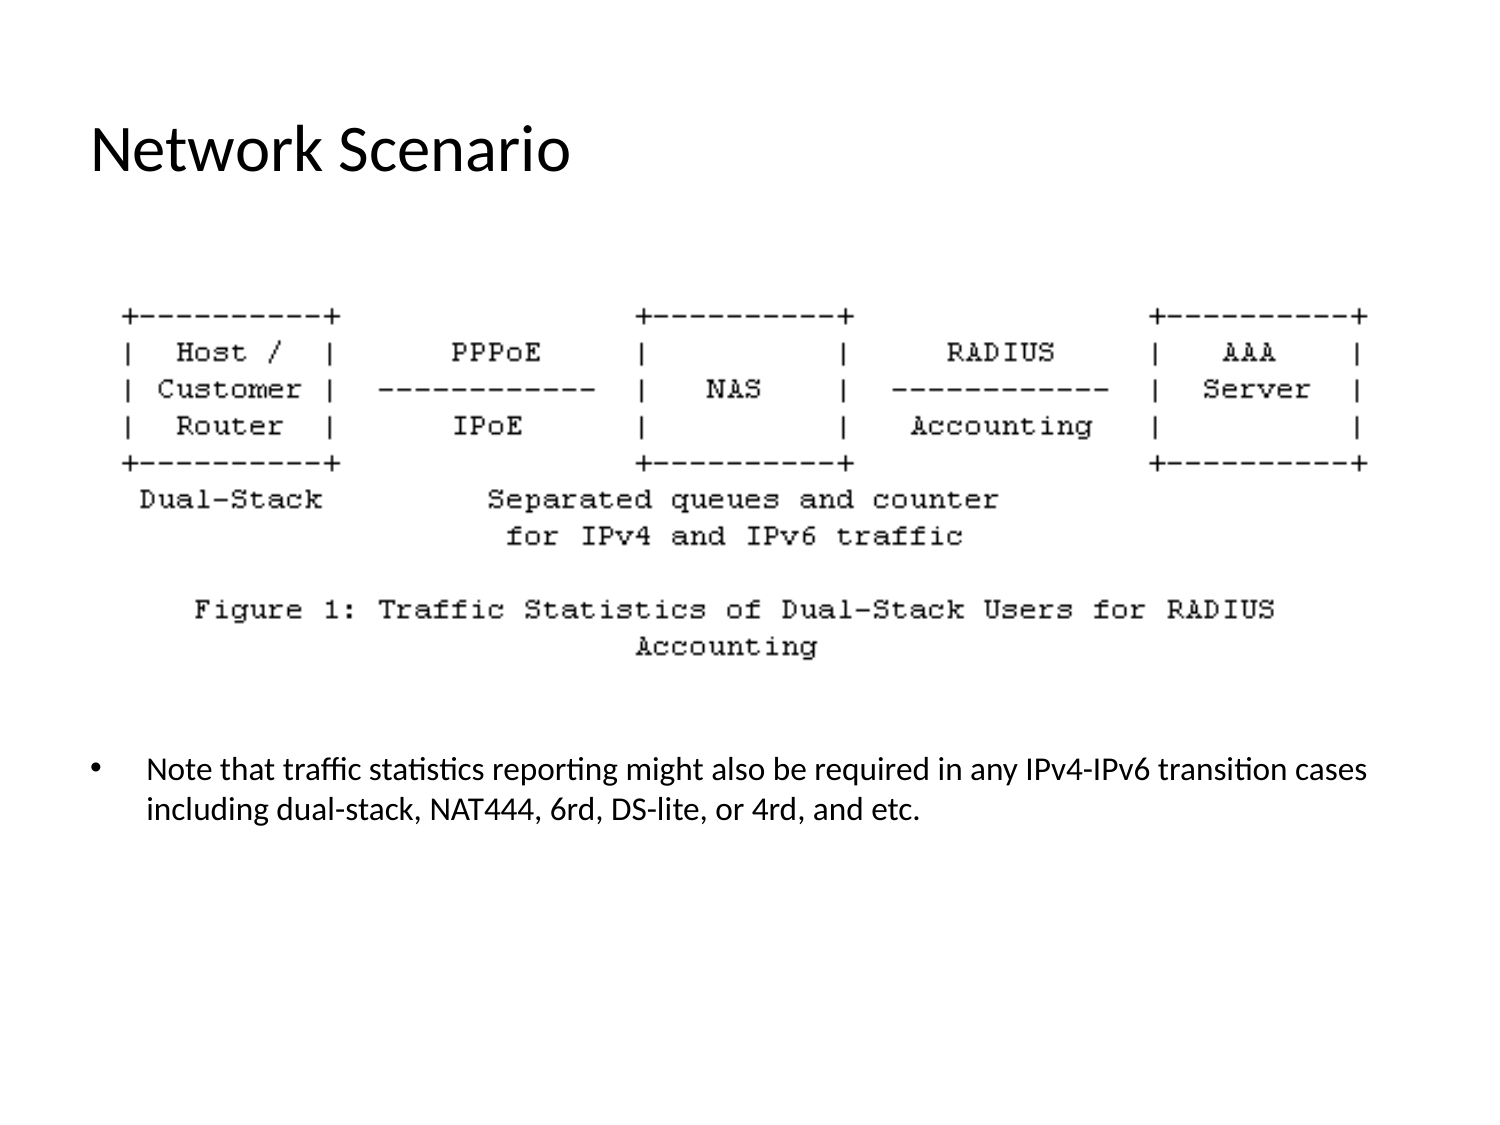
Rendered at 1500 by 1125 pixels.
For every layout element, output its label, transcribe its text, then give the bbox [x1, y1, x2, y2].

title Network Scenario [75, 92, 1425, 197]
list Note that traffic statistics reporting might also be required in any IPv4-IPv6 transition cases including dual-stack, NAT444, 6rd, DS-lite, or 4rd, and etc. [75, 739, 1425, 858]
picture [116, 302, 1384, 681]
